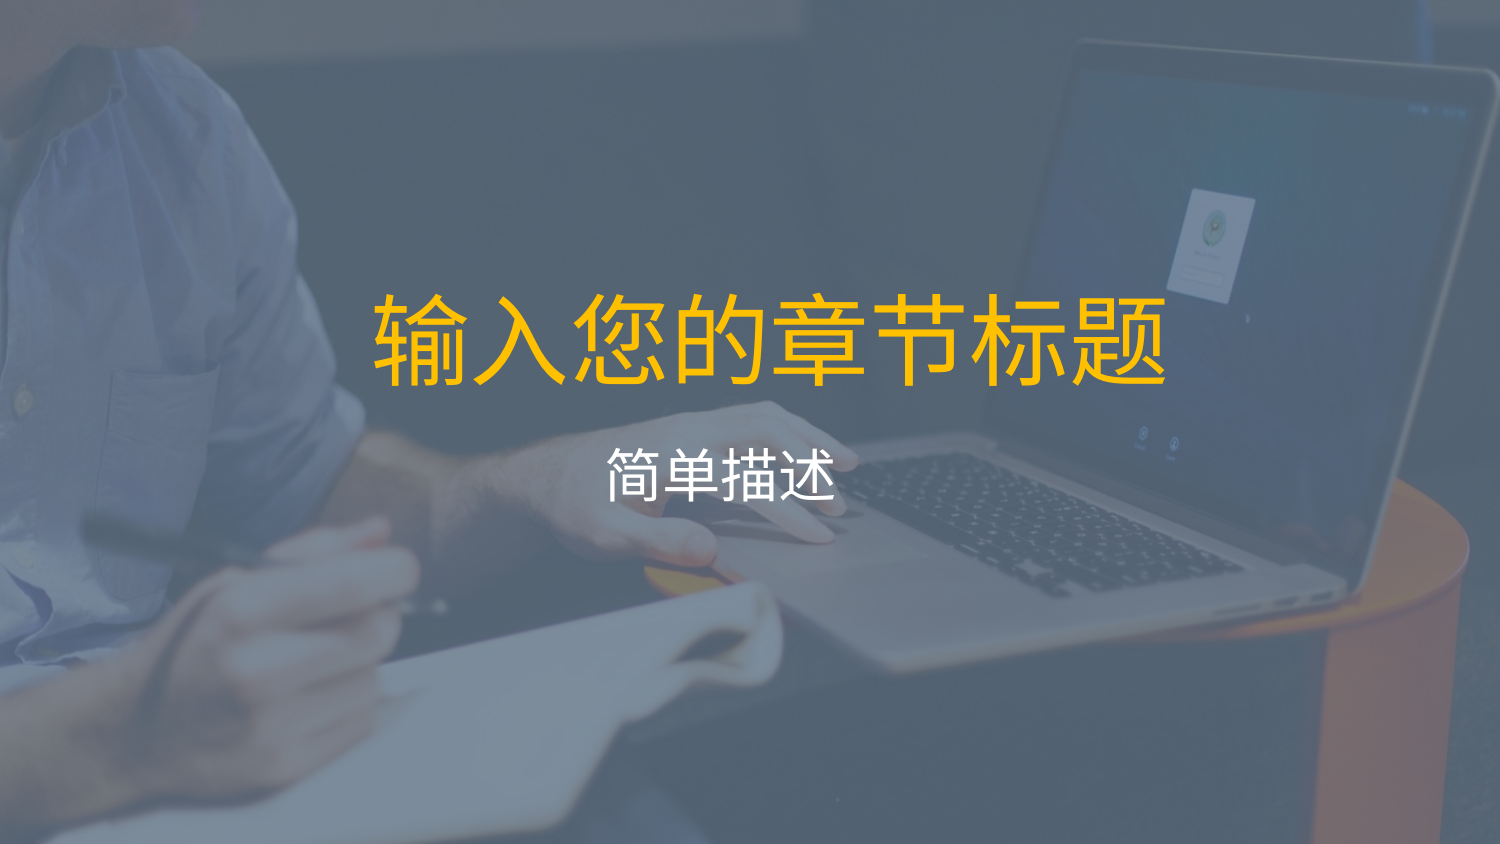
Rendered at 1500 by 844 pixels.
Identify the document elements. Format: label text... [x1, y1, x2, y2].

text_box 简单描述 [589, 432, 1127, 517]
text_box 输入您的章节标题 [355, 271, 1211, 407]
picture [0, 0, 1500, 844]
